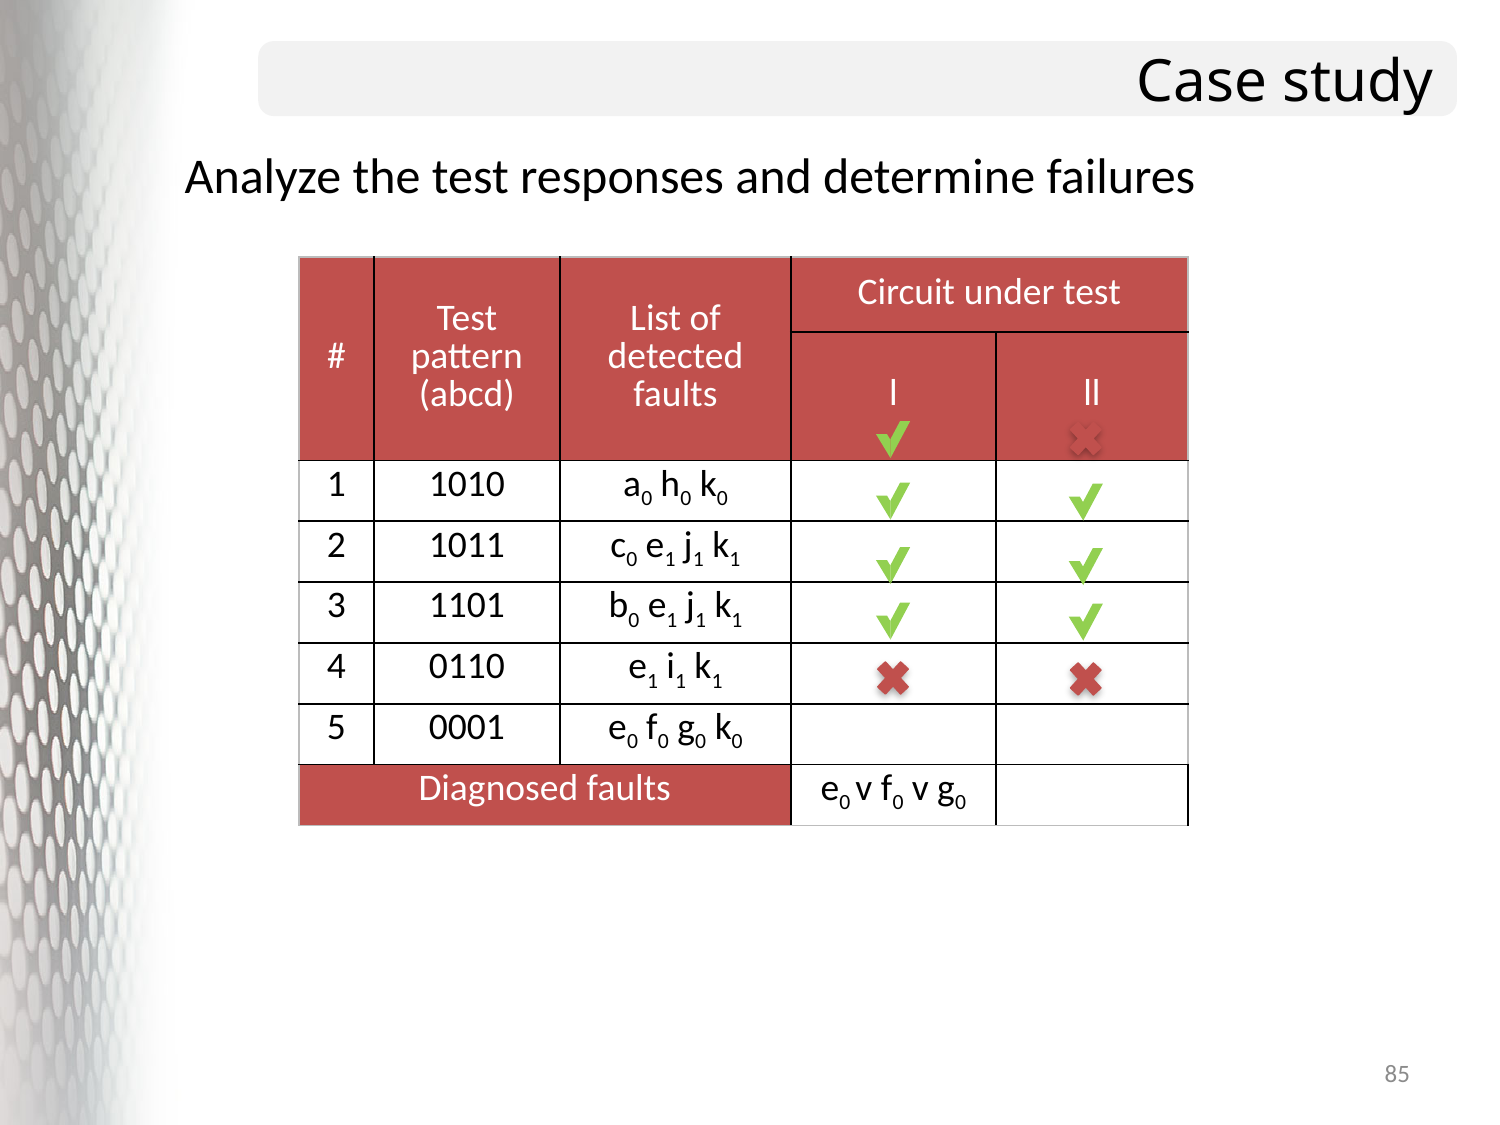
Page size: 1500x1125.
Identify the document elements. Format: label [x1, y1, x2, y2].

table_cell [792, 765, 995, 825]
table_cell [997, 705, 1187, 764]
text_box [1063, 414, 1108, 704]
table_cell [375, 705, 559, 764]
table_cell [300, 705, 373, 764]
table_cell [561, 644, 790, 703]
table_cell [561, 461, 790, 520]
table_cell [1108, 583, 1187, 642]
table_cell [300, 522, 373, 581]
table_cell [792, 333, 995, 460]
table_header [792, 258, 1187, 331]
table_cell [375, 583, 559, 642]
table_cell [375, 522, 559, 581]
table_cell [792, 705, 995, 764]
list [169, 136, 1462, 217]
table_cell [561, 522, 790, 581]
table_cell [300, 583, 373, 642]
table_header [375, 258, 559, 460]
table_cell [792, 461, 870, 520]
table_cell [375, 461, 559, 520]
table_cell [300, 765, 790, 825]
table_cell [1108, 644, 1187, 703]
table_cell [375, 644, 559, 703]
table_cell [300, 644, 373, 703]
table_cell [1108, 461, 1187, 520]
table_cell [997, 522, 1063, 581]
table_cell [792, 644, 870, 703]
picture [0, 0, 200, 1125]
table_cell [997, 333, 1187, 460]
table_cell [997, 583, 1063, 642]
table_header [561, 258, 790, 460]
table_cell [997, 461, 1063, 520]
table_cell [916, 522, 995, 581]
table_header [300, 258, 373, 460]
table_cell [561, 705, 790, 764]
table_cell [561, 583, 790, 642]
table_cell [997, 765, 1187, 825]
table_cell [1108, 522, 1187, 581]
table_cell [916, 461, 995, 520]
table_cell [997, 644, 1063, 703]
text_box [870, 420, 916, 703]
table_cell [916, 583, 995, 642]
table_cell [792, 522, 870, 581]
title [258, 40, 1449, 117]
table_cell [792, 583, 870, 642]
table_cell [916, 644, 995, 703]
slide_number [1074, 1042, 1425, 1103]
table_cell [300, 461, 373, 520]
